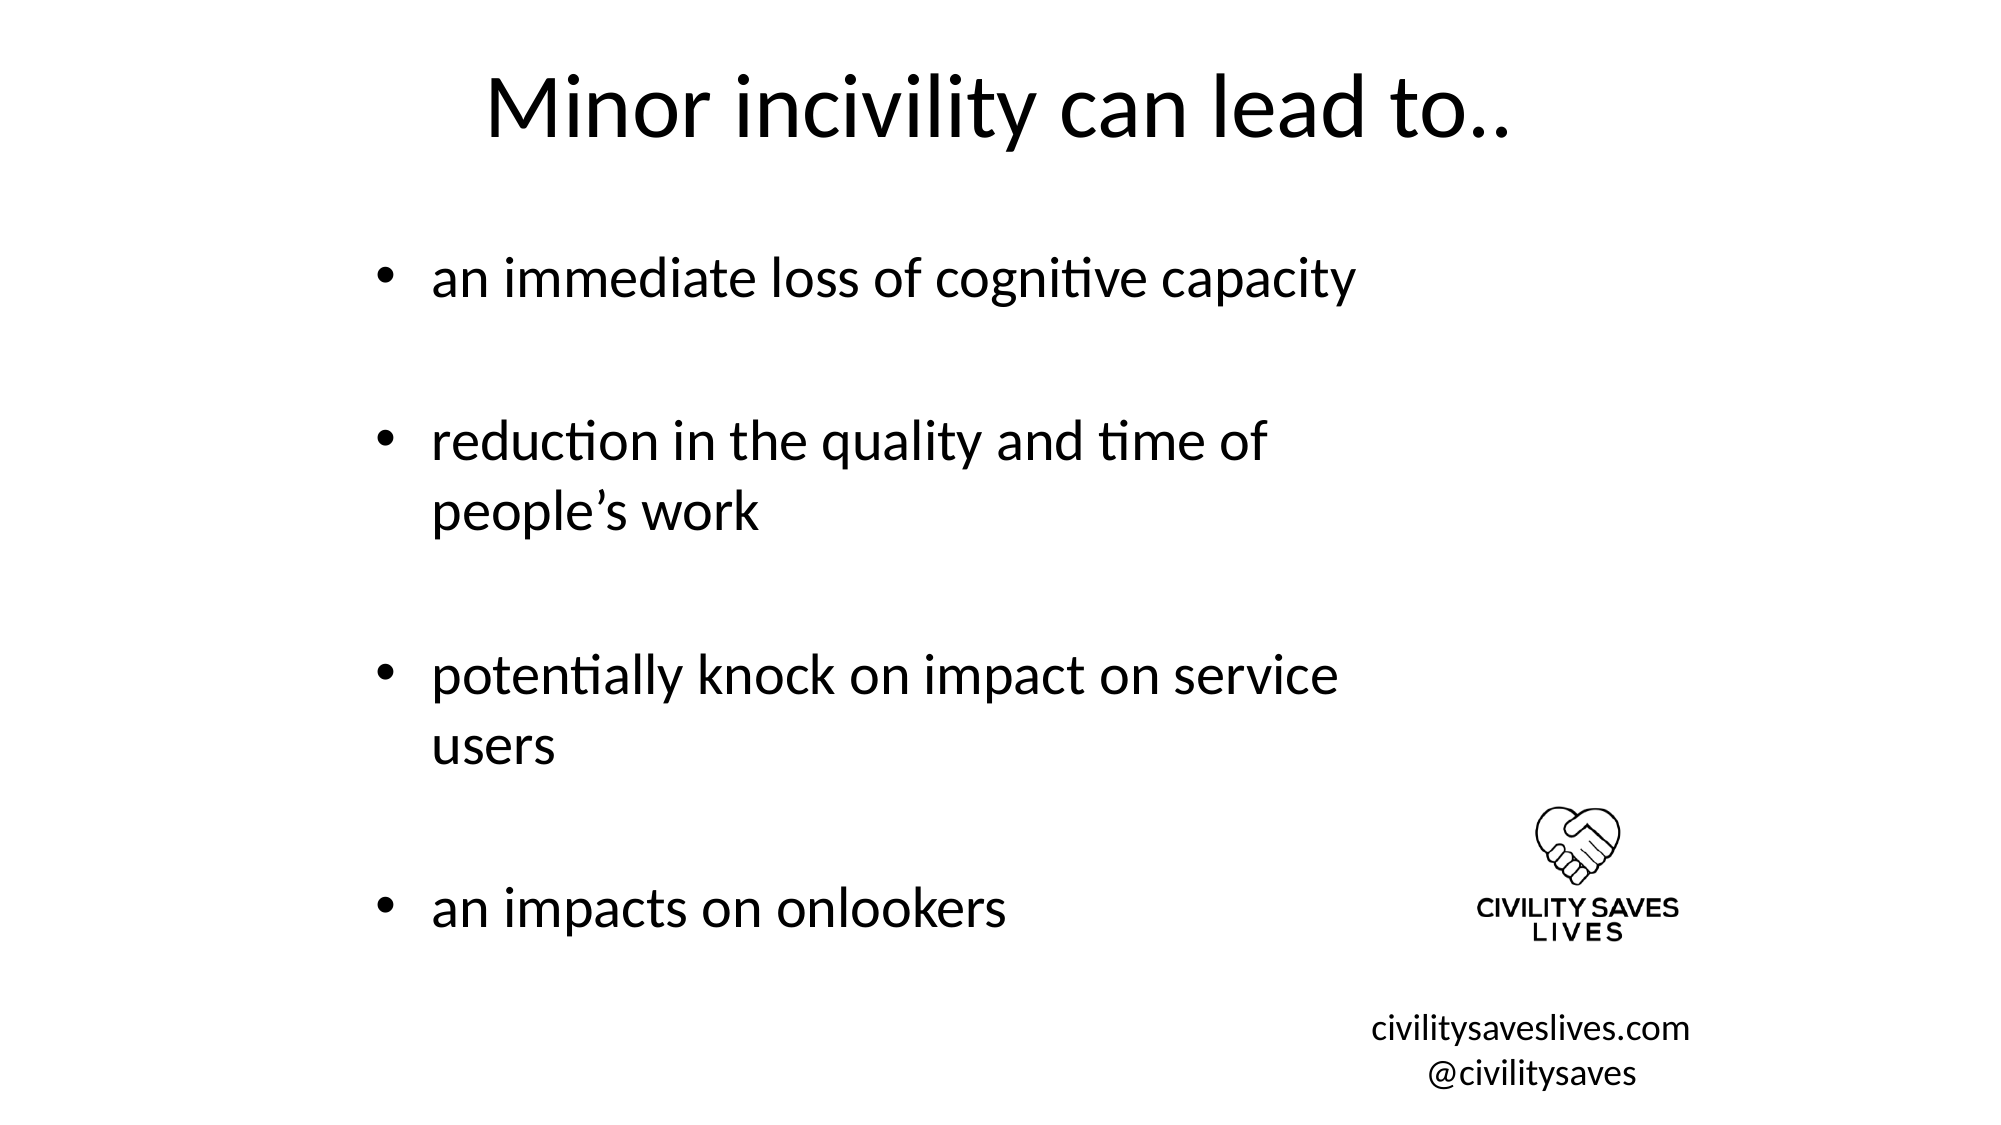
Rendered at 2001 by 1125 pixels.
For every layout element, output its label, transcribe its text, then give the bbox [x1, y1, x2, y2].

title Minor incivility can lead to.. [324, 7, 1675, 195]
text_box civilitysaveslives.com @civilitysaves [1330, 994, 1732, 1100]
list an immediate loss of cognitive capacity reduction in the quality and time of people’s work potentially knock on impact on service users an impacts on onlookers [360, 231, 1461, 1012]
picture [1405, 743, 1751, 1004]
